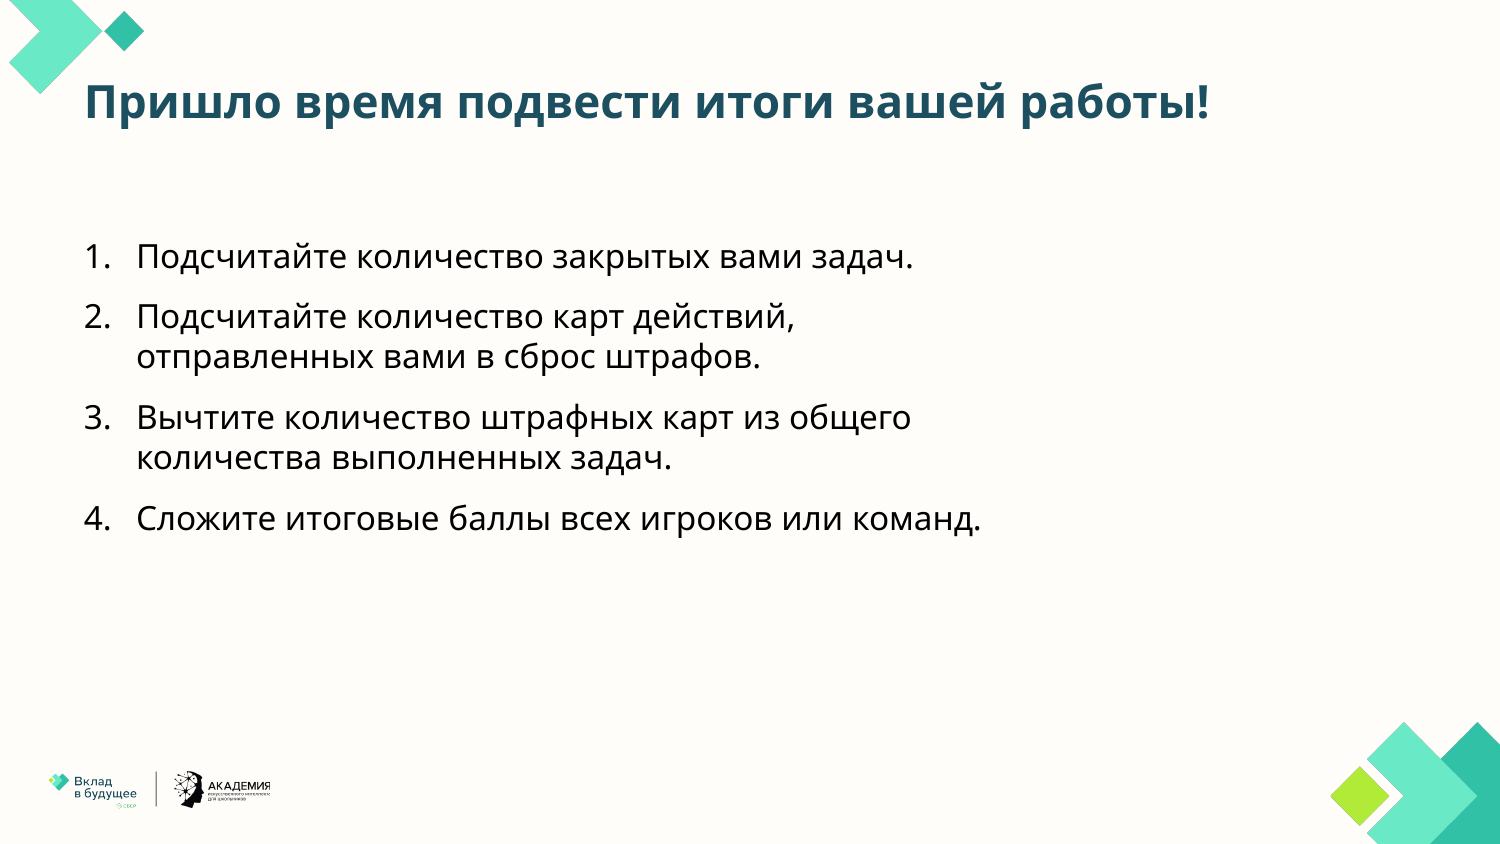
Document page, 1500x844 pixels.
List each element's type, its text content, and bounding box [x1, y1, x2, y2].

picture [31, 756, 270, 826]
picture [9, 0, 144, 94]
picture [1330, 722, 1500, 844]
text_box Пришло время подвести итоги вашей работы! [76, 71, 1358, 136]
text_box Подсчитайте количество закрытых вами задач. Подсчитайте количество карт действий, отправленных вами в сброс штрафов. Вычтите количество штрафных карт из общего количества выполненных задач. Сложите итоговые баллы всех игроков или команд. [76, 227, 1016, 545]
